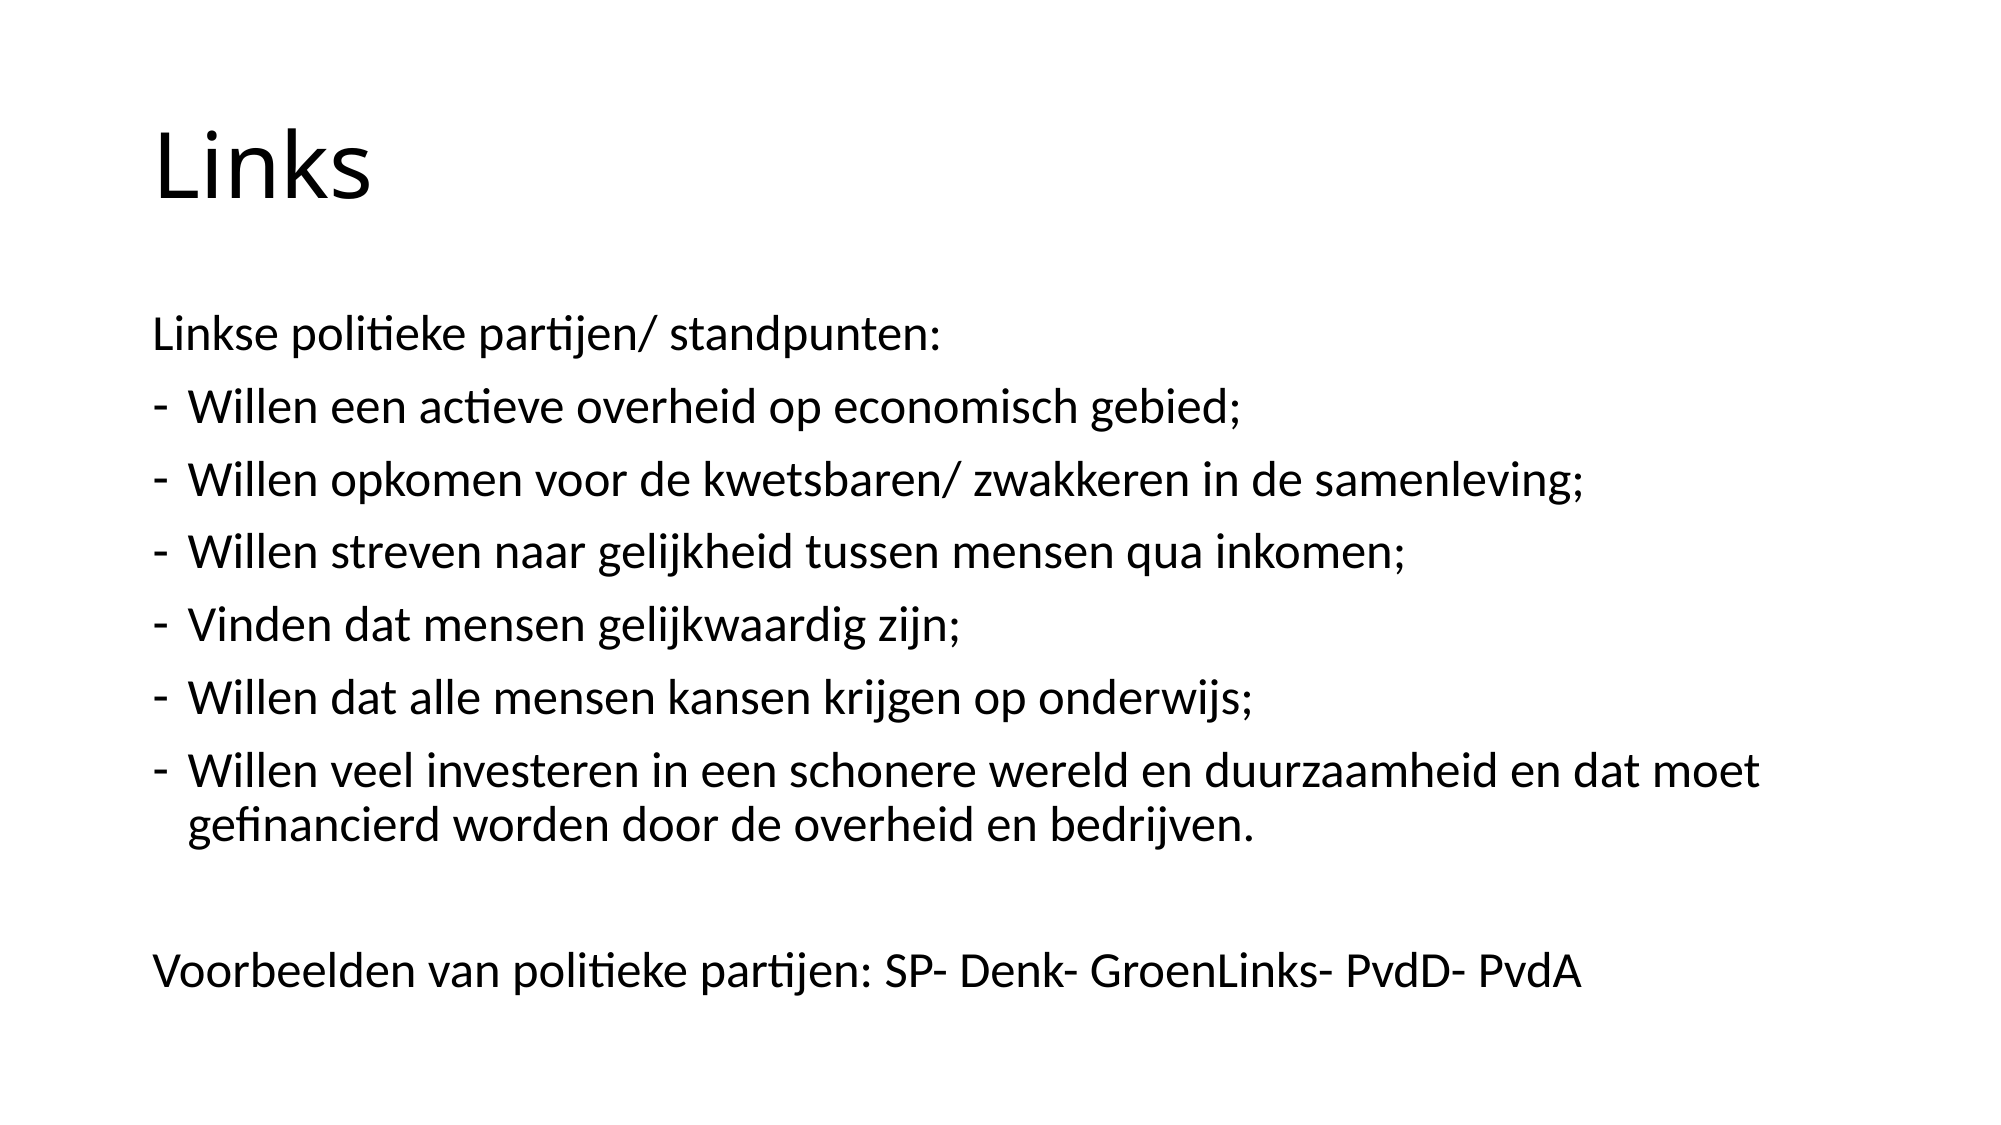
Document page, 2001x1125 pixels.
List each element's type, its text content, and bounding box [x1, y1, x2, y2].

title Links [137, 59, 1863, 278]
list Linkse politieke partijen/ standpunten: Willen een actieve overheid op economisch gebied; Willen opkomen voor de kwetsbaren/ zwakkeren in de samenleving; Willen streven naar gelijkheid tussen mensen qua inkomen; Vinden dat mensen gelijkwaardig zijn; Willen dat alle mensen kansen krijgen op onderwijs; Willen veel investeren in een schonere wereld en duurzaamheid en dat moet gefinancierd worden door de overheid en bedrijven. Voorbeelden van politieke partijen: SP- Denk- GroenLinks- PvdD- PvdA [137, 299, 1863, 1014]
